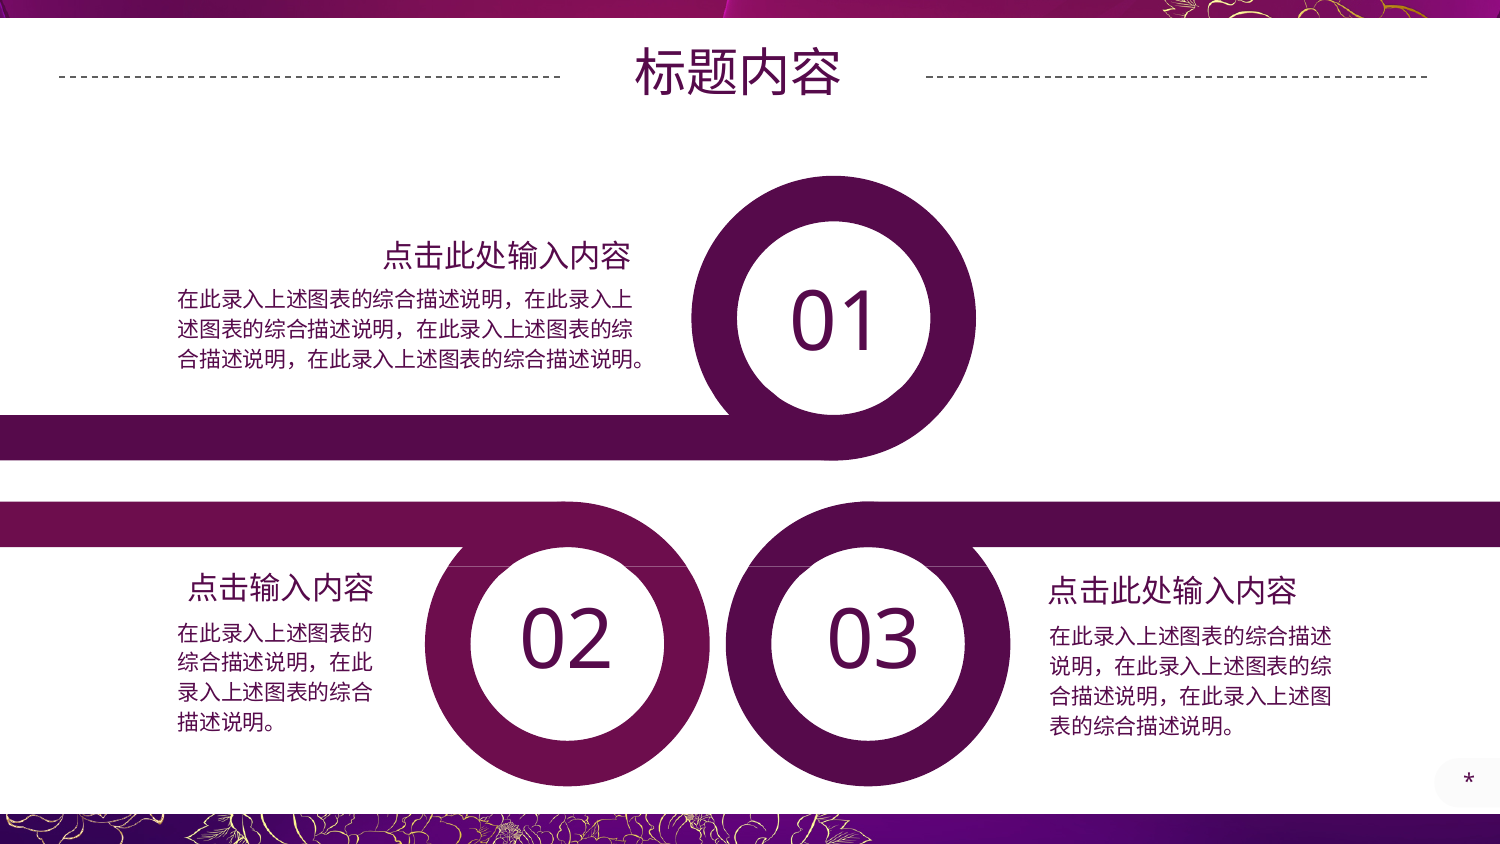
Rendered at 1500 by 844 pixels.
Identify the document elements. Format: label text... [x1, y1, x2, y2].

picture [0, 814, 1500, 844]
text_box [0, 501, 423, 548]
text_box 标题内容 [608, 32, 868, 110]
text_box * [1444, 763, 1500, 799]
text_box 在此录入上述图表的综合描述说明，在此录入上述图表的综合描述说明，在此录入上述图表的综合描述说明，在此录入上述图表的综合描述说明。 [166, 276, 655, 378]
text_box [725, 501, 1011, 787]
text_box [424, 501, 710, 787]
text_box 在此录入上述图表的综合描述说明，在此录入上述图表的综合描述说明，在此录入上述图表的综合描述说明。 [1038, 613, 1357, 745]
text_box [1011, 501, 1500, 548]
picture [0, 0, 1500, 18]
text_box 点击输入内容 [121, 562, 419, 612]
text_box 点击此处输入内容 [324, 230, 644, 276]
text_box 在此录入上述图表的综合描述说明，在此录入上述图表的综合描述说明。 [166, 609, 396, 741]
text_box [0, 415, 686, 461]
text_box 点击此处输入内容 [1016, 566, 1332, 615]
text_box [1434, 758, 1500, 808]
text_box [691, 175, 977, 461]
